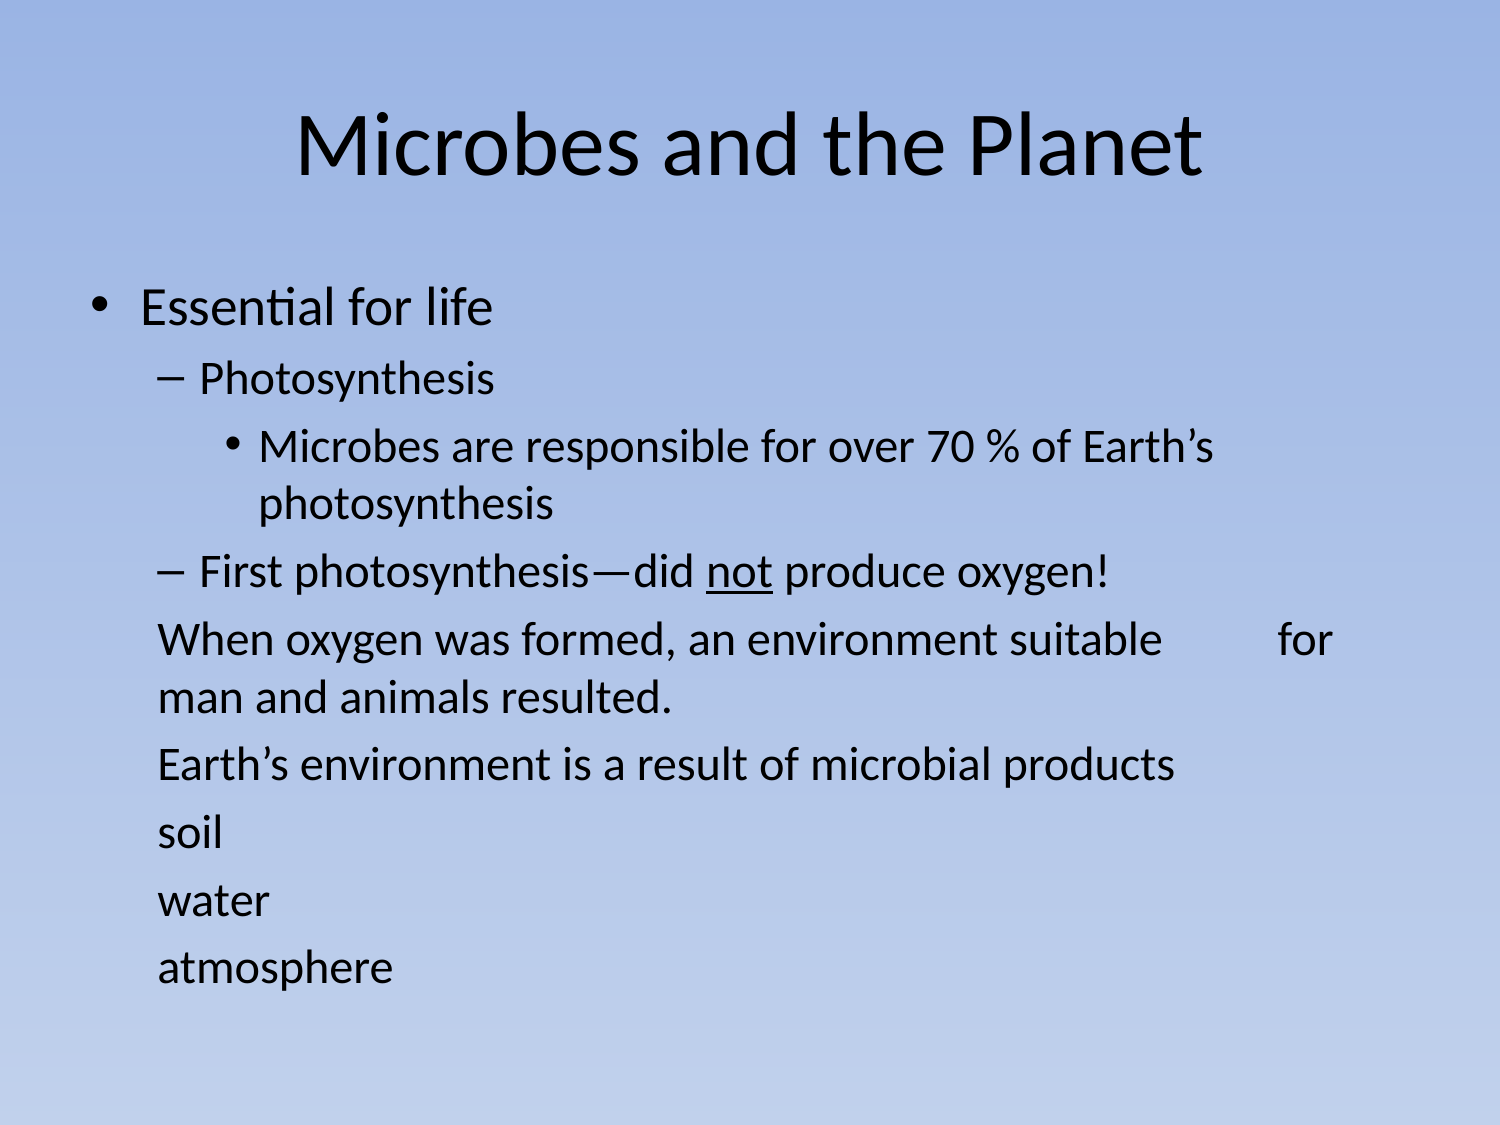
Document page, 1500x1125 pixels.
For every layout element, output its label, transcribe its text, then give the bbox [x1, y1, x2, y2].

title Microbes and the Planet [75, 45, 1425, 233]
list Essential for life Photosynthesis Microbes are responsible for over 70 % of Earth’s photosynthesis First photosynthesis—did not produce oxygen! When oxygen was formed, an environment suitable for man and animals resulted. Earth’s environment is a result of microbial products soil water atmosphere [75, 262, 1425, 1005]
